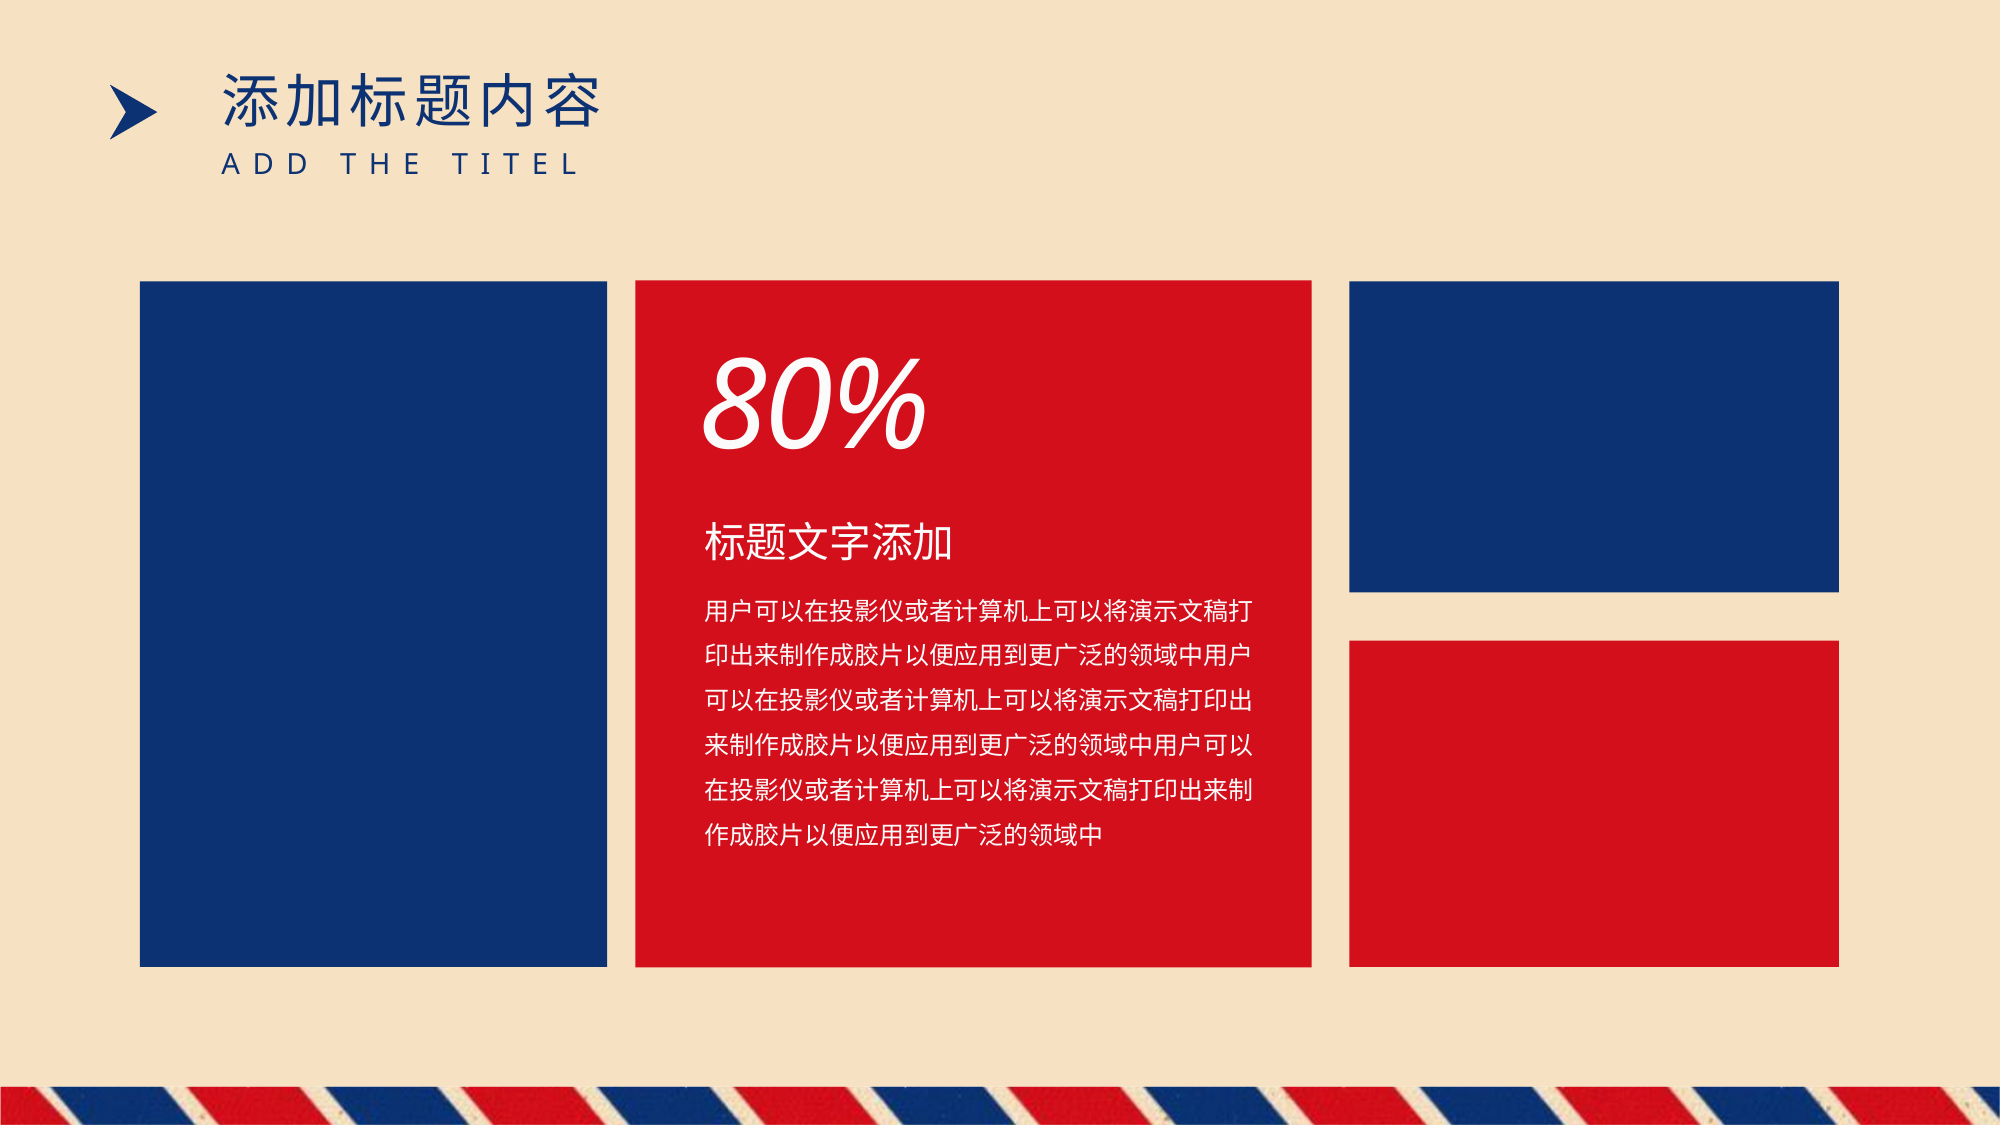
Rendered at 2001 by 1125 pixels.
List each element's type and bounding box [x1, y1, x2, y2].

text_box [139, 280, 608, 968]
text_box [689, 498, 1272, 861]
text_box [109, 56, 656, 189]
text_box [1348, 640, 1840, 968]
text_box [1348, 280, 1840, 593]
picture [2, 1087, 1998, 1124]
text_box [635, 280, 1312, 968]
